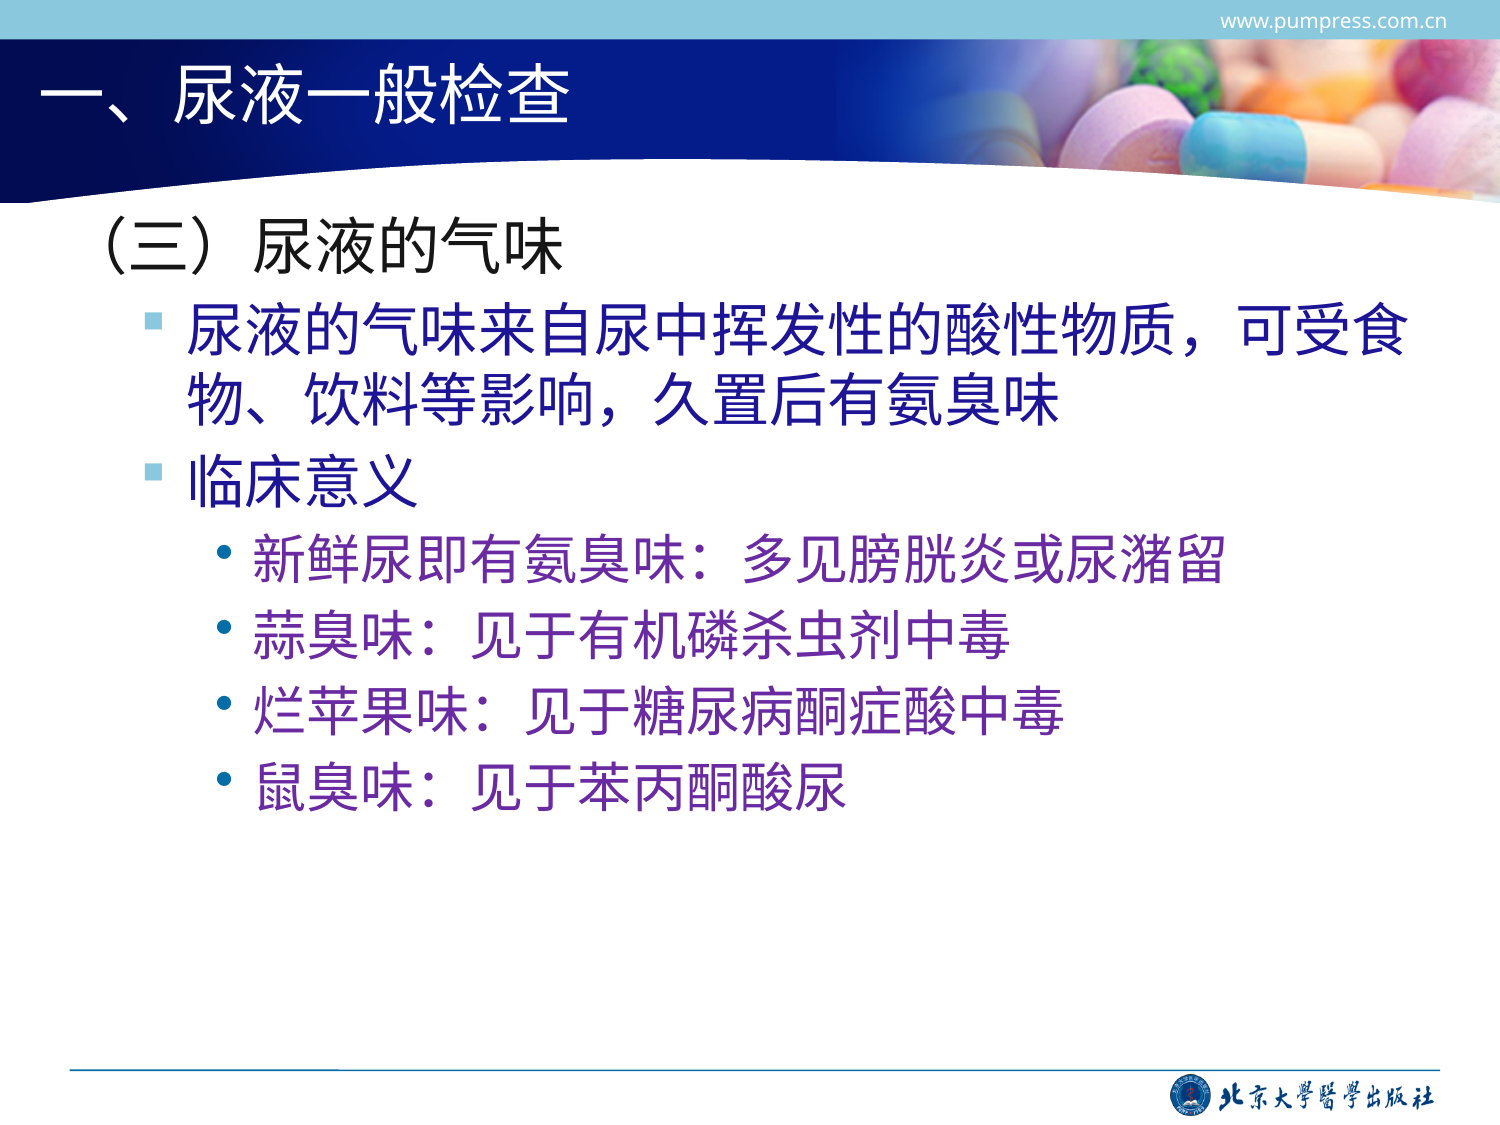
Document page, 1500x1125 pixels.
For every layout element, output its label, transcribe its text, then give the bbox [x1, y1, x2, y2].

list （三）尿液的气味 尿液的气味来自尿中挥发性的酸性物质，可受食物、饮料等影响，久置后有氨臭味 临床意义 新鲜尿即有氨臭味：多见膀胱炎或尿潴留 蒜臭味：见于有机磷杀虫剂中毒 烂苹果味：见于糖尿病酮症酸中毒 鼠臭味：见于苯丙酮酸尿 [49, 198, 1463, 1026]
picture [1170, 1074, 1436, 1118]
picture [0, 40, 1500, 203]
slide_number www.pumpress.com.cn [1024, 0, 1463, 38]
title 一、尿液一般检查 [23, 46, 1349, 140]
